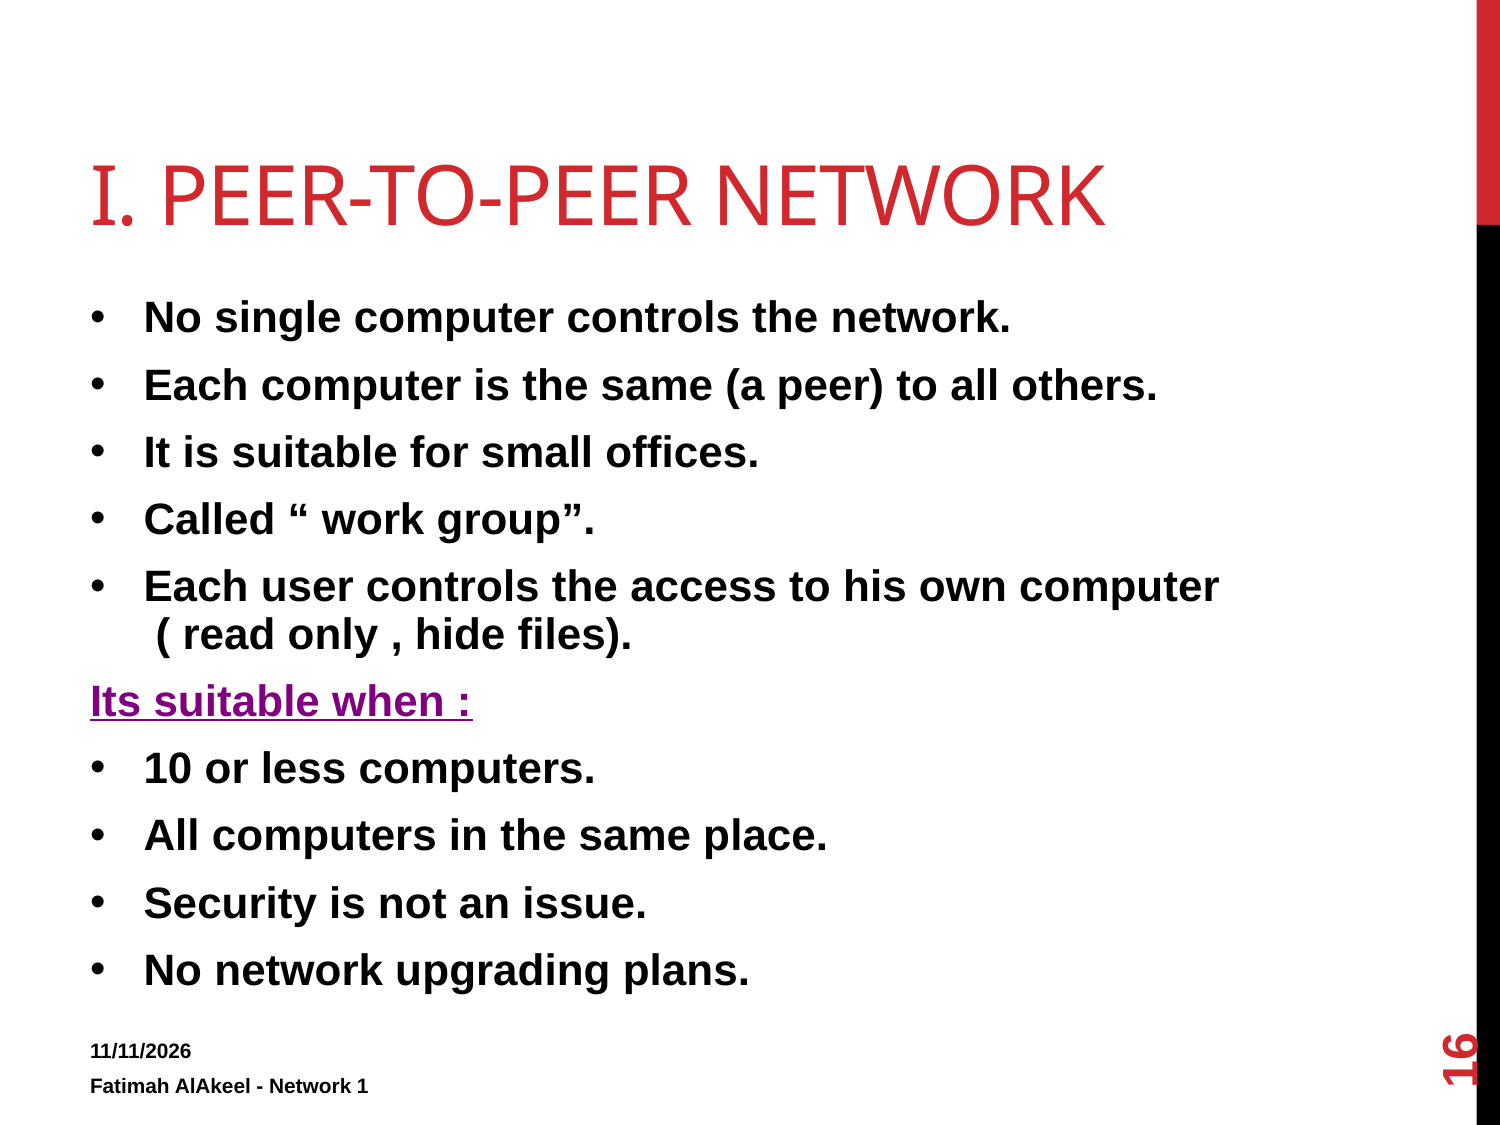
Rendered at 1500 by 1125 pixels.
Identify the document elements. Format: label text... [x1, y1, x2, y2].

slide_number 16 [1427, 887, 1488, 1104]
title I. Peer-to-Peer Network [75, 25, 1450, 250]
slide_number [75, 1012, 638, 1063]
footer Fatimah AlAkeel - Network 1 [75, 1065, 638, 1112]
list No single computer controls the network. Each computer is the same (a peer) to all others. It is suitable for small offices. Called “ work group”. Each user controls the access to his own computer ( read only , hide files). Its suitable when : 10 or less computers. All computers in the same place. Security is not an issue. No network upgrading plans. [75, 287, 1325, 1005]
